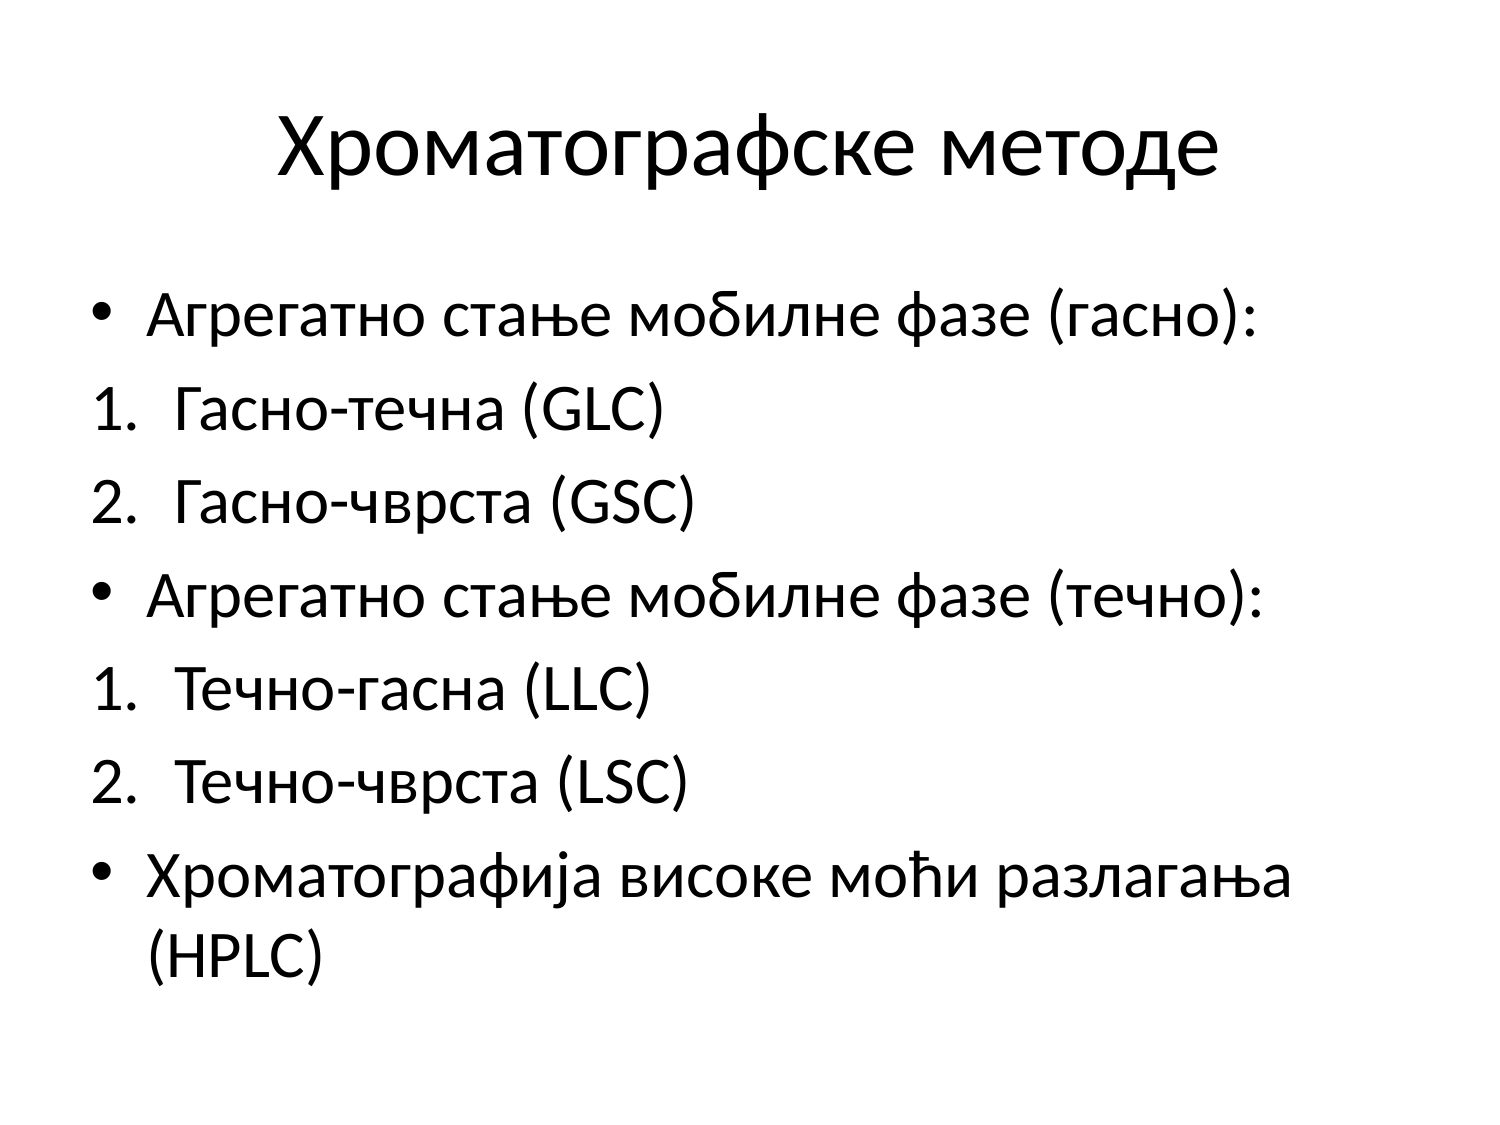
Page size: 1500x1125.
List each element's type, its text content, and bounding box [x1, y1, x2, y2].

title Хроматографске методе [75, 45, 1425, 233]
list Агрегатно стање мобилне фазе (гасно): Гасно-течна (GLC) Гасно-чврста (GSC) Агрегатно стање мобилне фазе (течно): Течно-гасна (LLC) Течно-чврста (LSC) Хроматографија високе моћи разлагања (HPLC) [75, 262, 1425, 1005]
